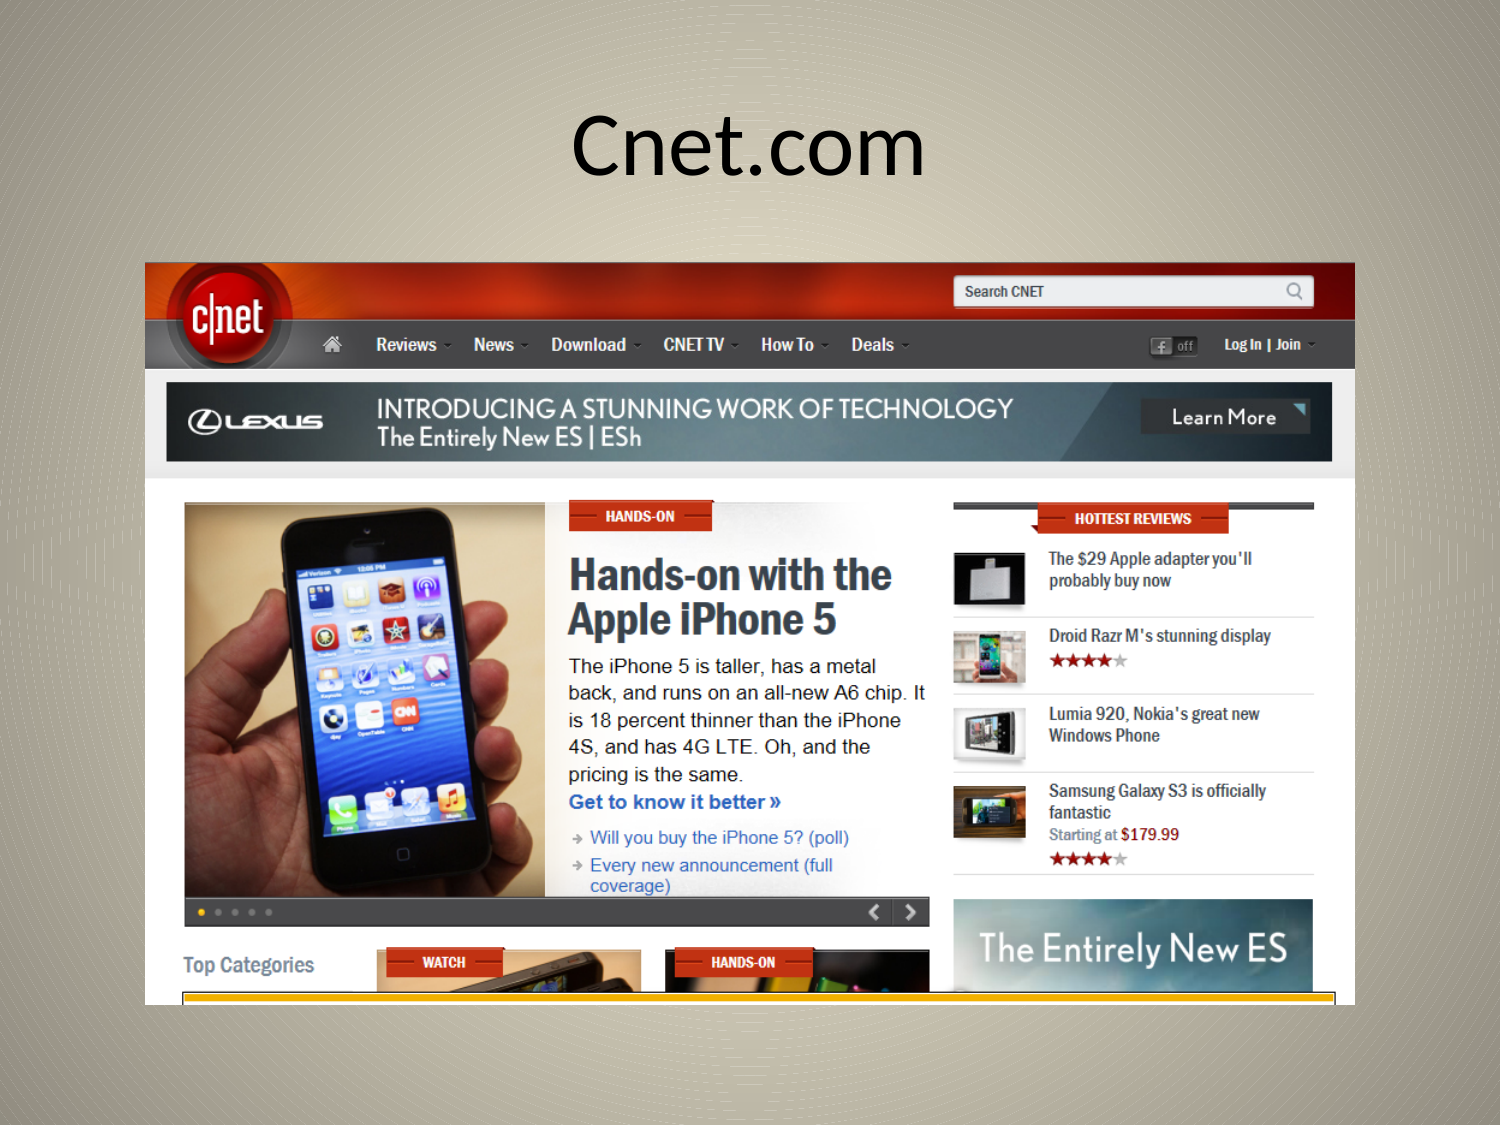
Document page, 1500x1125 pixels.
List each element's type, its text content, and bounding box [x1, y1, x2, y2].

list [144, 262, 1356, 1006]
title Cnet.com [75, 45, 1425, 233]
